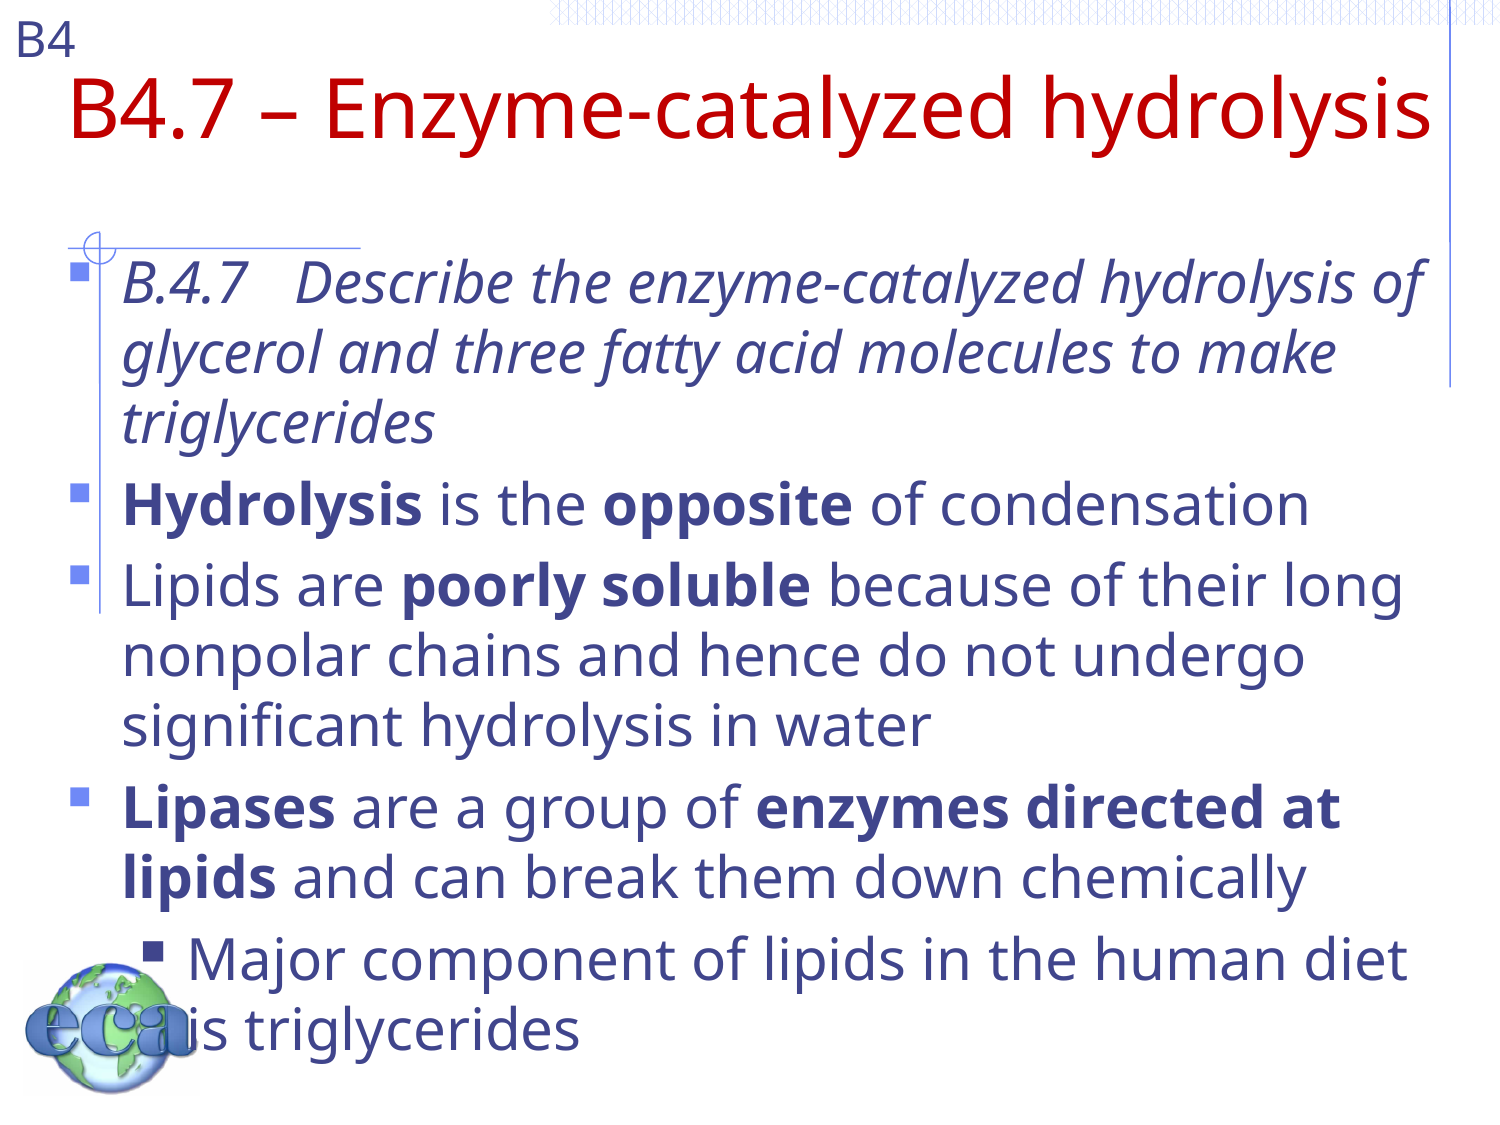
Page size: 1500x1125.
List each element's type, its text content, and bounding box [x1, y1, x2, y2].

title B4.7 – Enzyme-catalyzed hydrolysis [37, 24, 1463, 163]
picture [23, 960, 200, 1096]
list B.4.7 Describe the enzyme-catalyzed hydrolysis of glycerol and three fatty acid molecules to make triglycerides Hydrolysis is the opposite of condensation Lipids are poorly soluble because of their long nonpolar chains and hence do not undergo significant hydrolysis in water Lipases are a group of enzymes directed at lipids and can break them down chemically Major component of lipids in the human diet is triglycerides [49, 237, 1463, 976]
